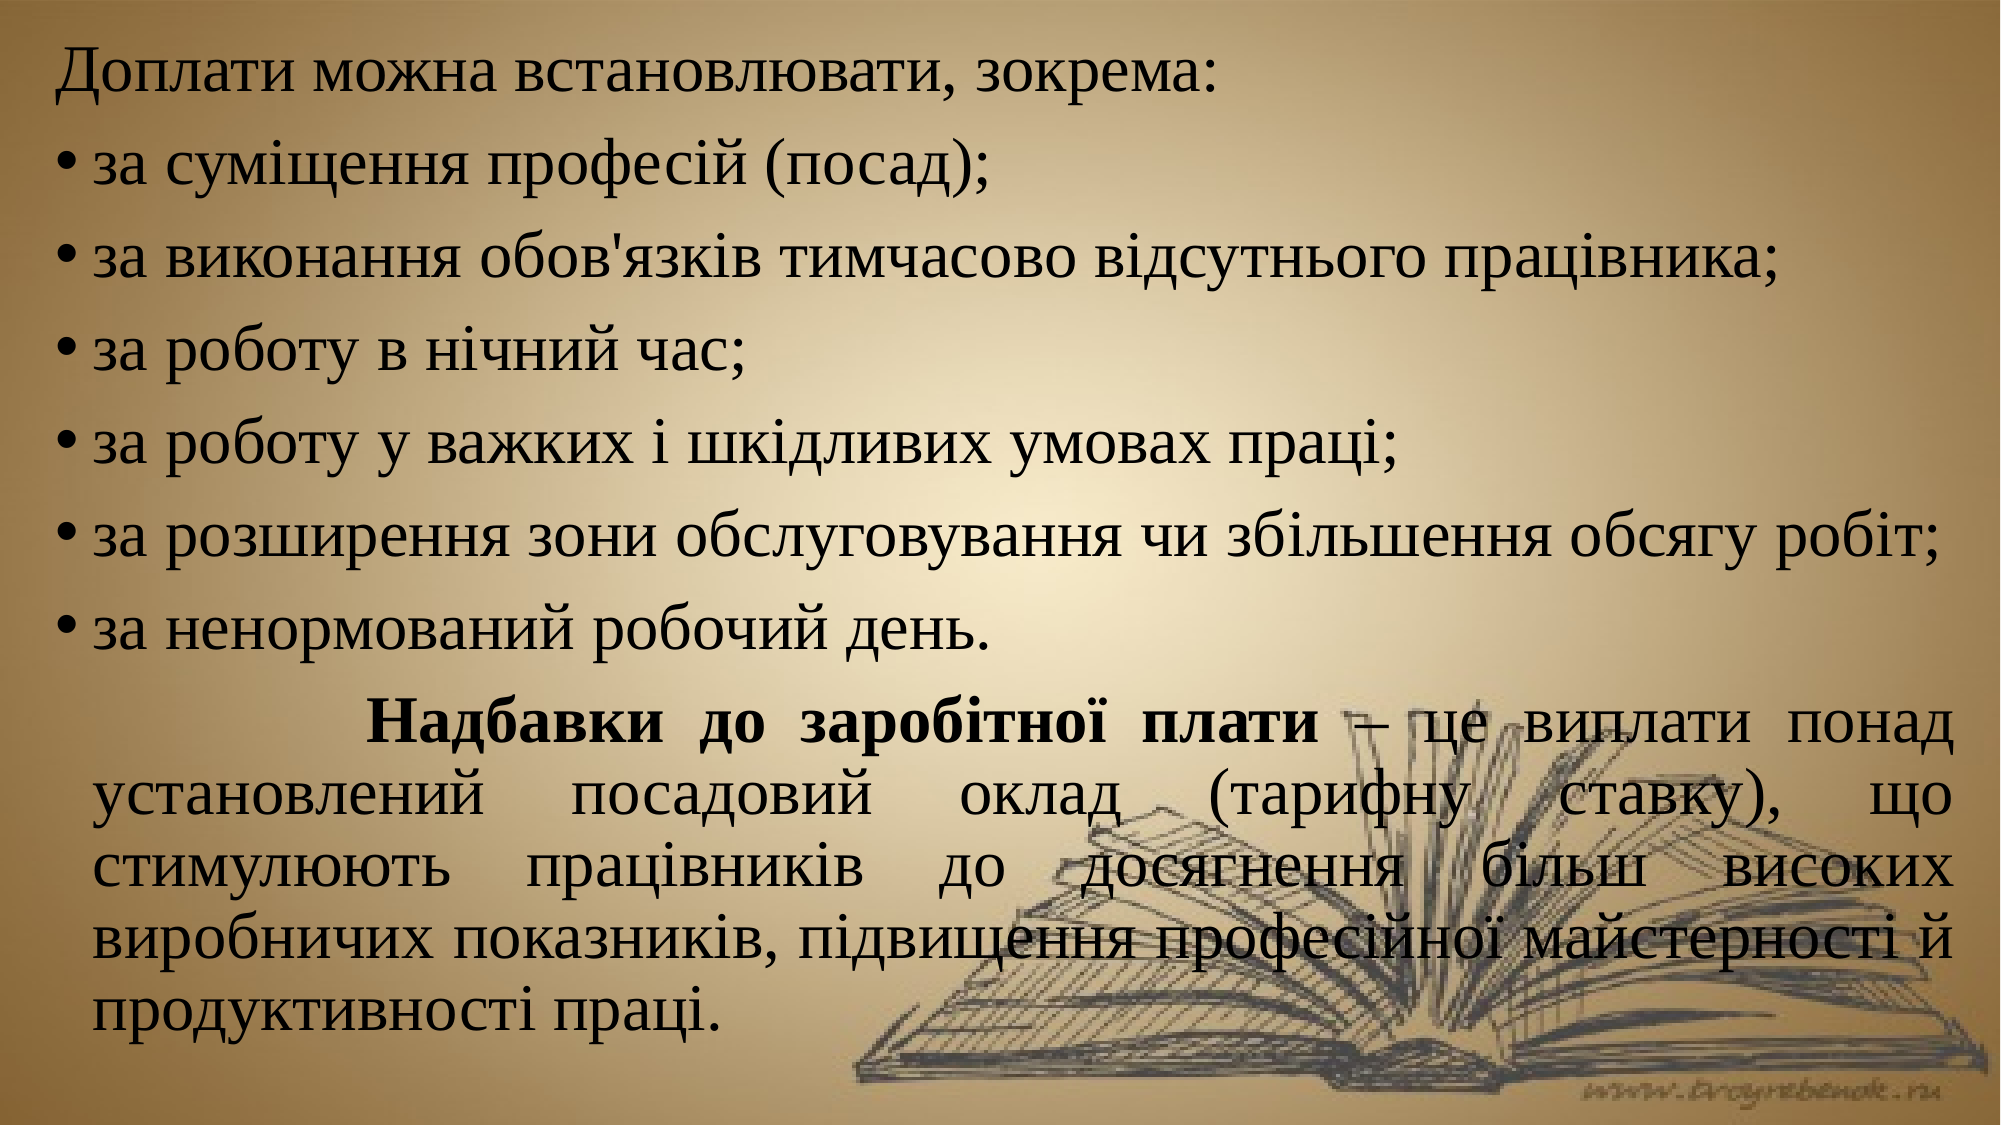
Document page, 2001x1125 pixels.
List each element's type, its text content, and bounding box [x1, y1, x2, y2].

picture [0, 0, 2001, 1125]
list Доплати можна встановлювати, зокрема: за суміщення професій (посад); за виконання обов'язків тимчасово відсутнього працівника; за роботу в нічний час; за роботу у важких і шкідливих умовах праці; за розширення зони обслуговування чи збільшення обсягу робіт; за ненормований робочий день. Надбавки до заробітної плати – це виплати понад установлений посадовий оклад (тарифну ставку), що стимулюють працівників до досягнення більш високих виробничих показників, підвищення професійної майстерності й продуктивності праці. [40, 26, 1972, 1125]
